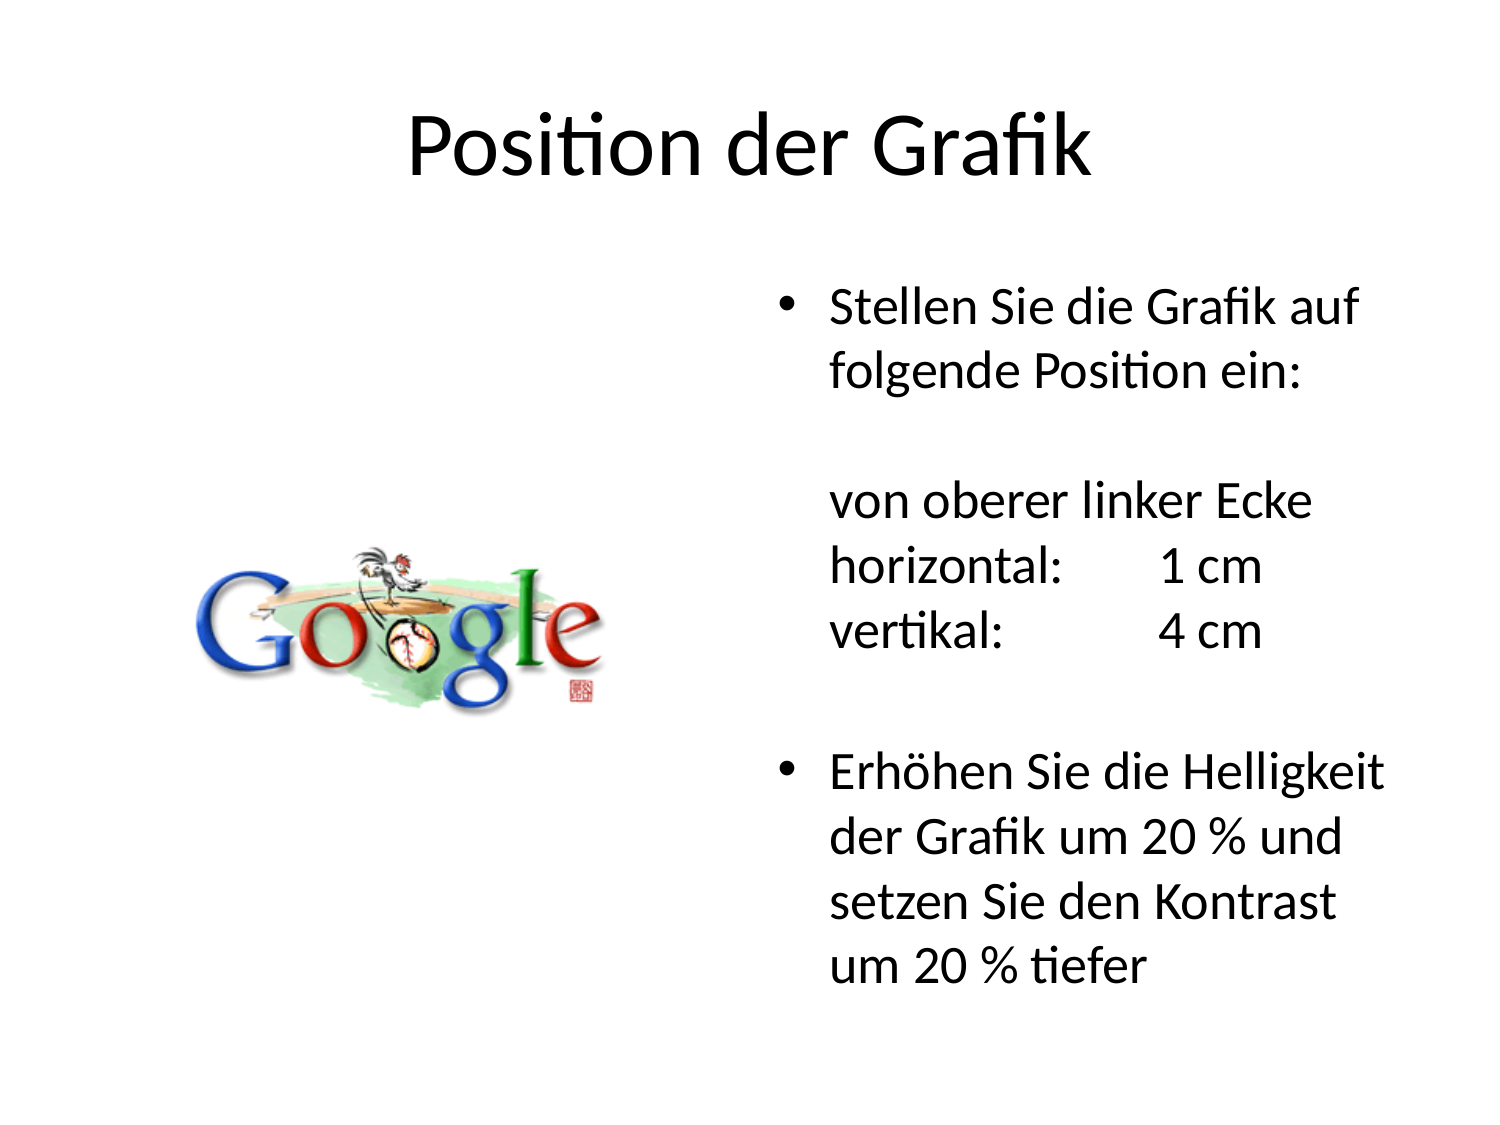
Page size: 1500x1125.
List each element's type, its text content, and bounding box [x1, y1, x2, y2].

list Stellen Sie die Grafik auf folgende Position ein: von oberer linker Ecke horizontal: 1 cm vertikal: 4 cm Erhöhen Sie die Helligkeit der Grafik um 20 % und setzen Sie den Kontrast um 20 % tiefer [762, 262, 1425, 1005]
title Position der Grafik [75, 45, 1425, 233]
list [190, 543, 623, 724]
